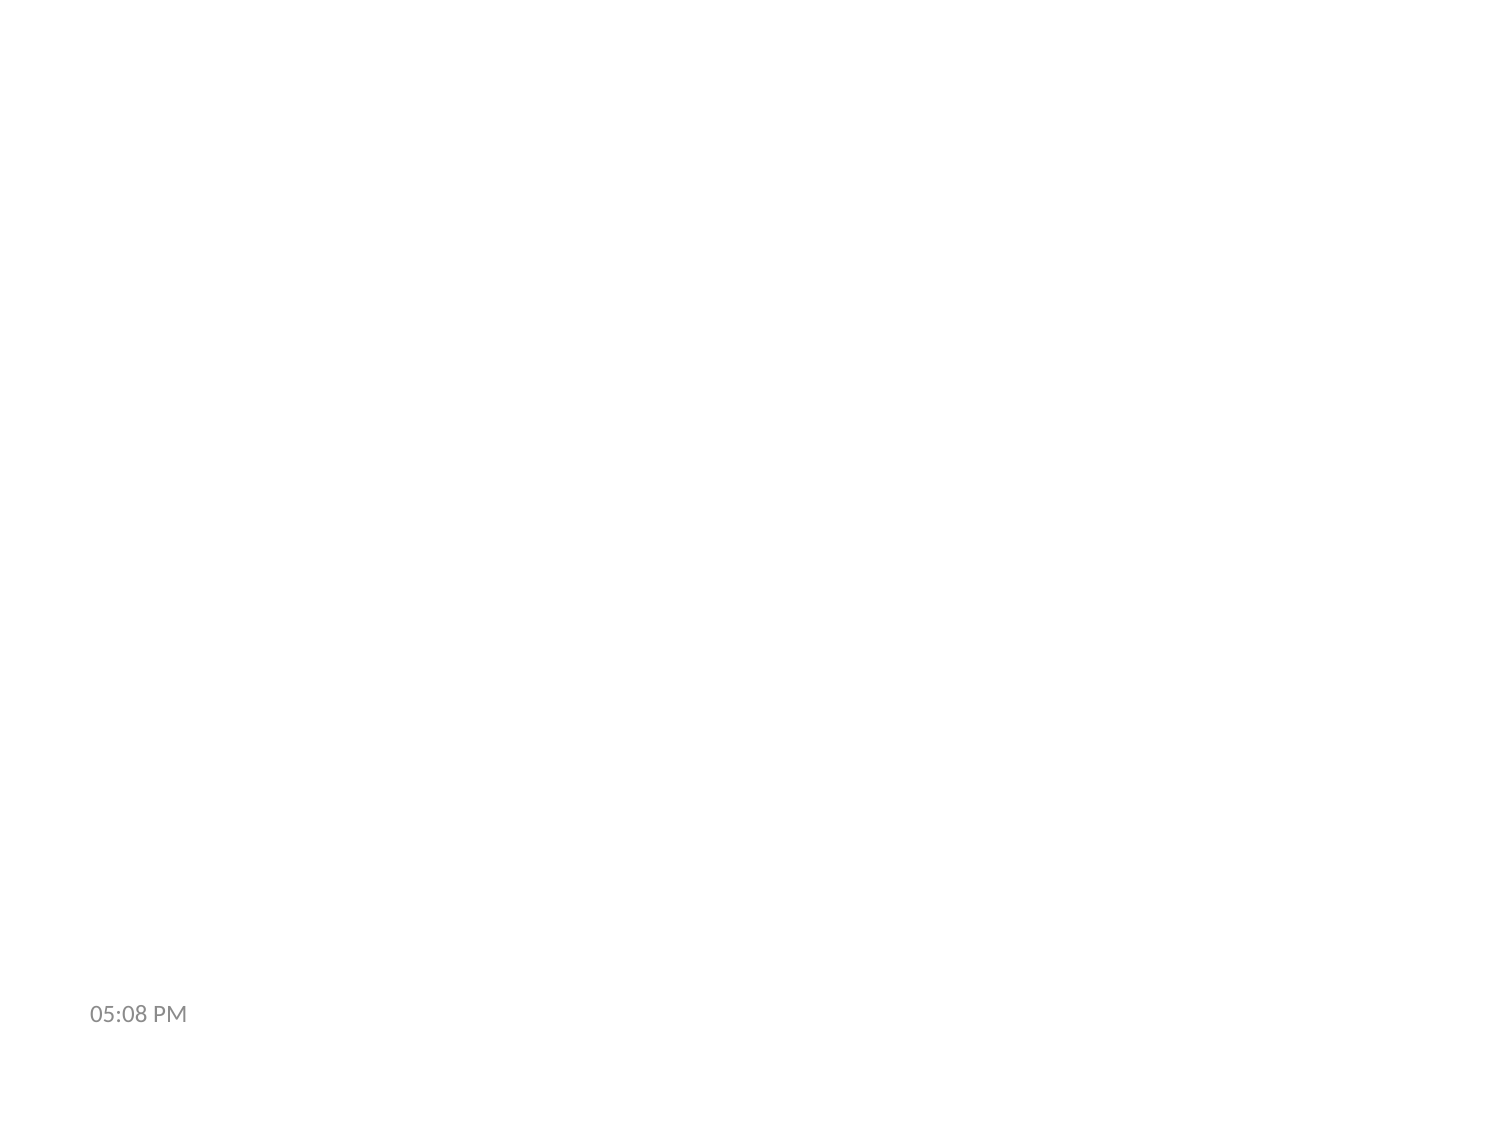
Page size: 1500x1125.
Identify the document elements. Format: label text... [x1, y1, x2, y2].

text_box 3:35 PM [75, 982, 425, 1043]
